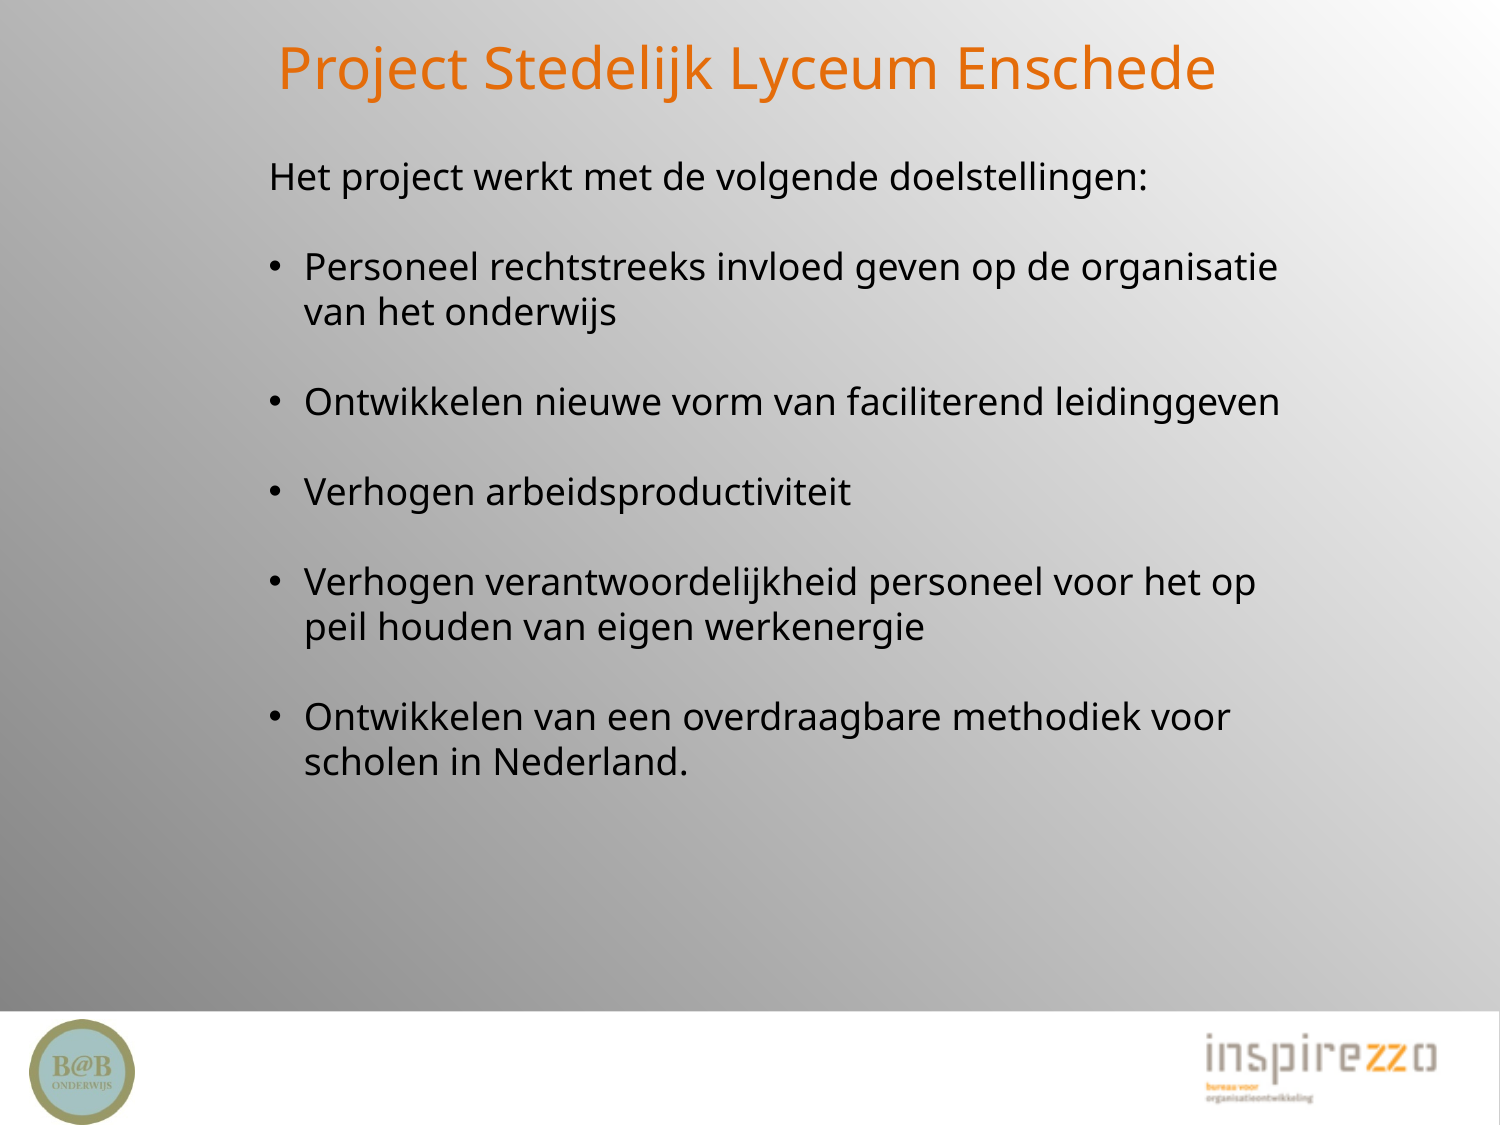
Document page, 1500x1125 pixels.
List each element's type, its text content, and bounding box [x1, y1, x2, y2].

picture [29, 1019, 136, 1125]
text_box [0, 1009, 1500, 1125]
text_box Het project werkt met de volgende doelstellingen: Personeel rechtstreeks invloed geven op de organisatie van het onderwijs Ontwikkelen nieuwe vorm van faciliterend leidinggeven Verhogen arbeidsproductiviteit Verhogen verantwoordelijkheid personeel voor het op peil houden van eigen werkenergie Ontwikkelen van een overdraagbare methodiek voor scholen in Nederland. [253, 145, 1306, 836]
picture [1091, 1015, 1494, 1123]
text_box Project Stedelijk Lyceum Enschede [18, 23, 1478, 109]
